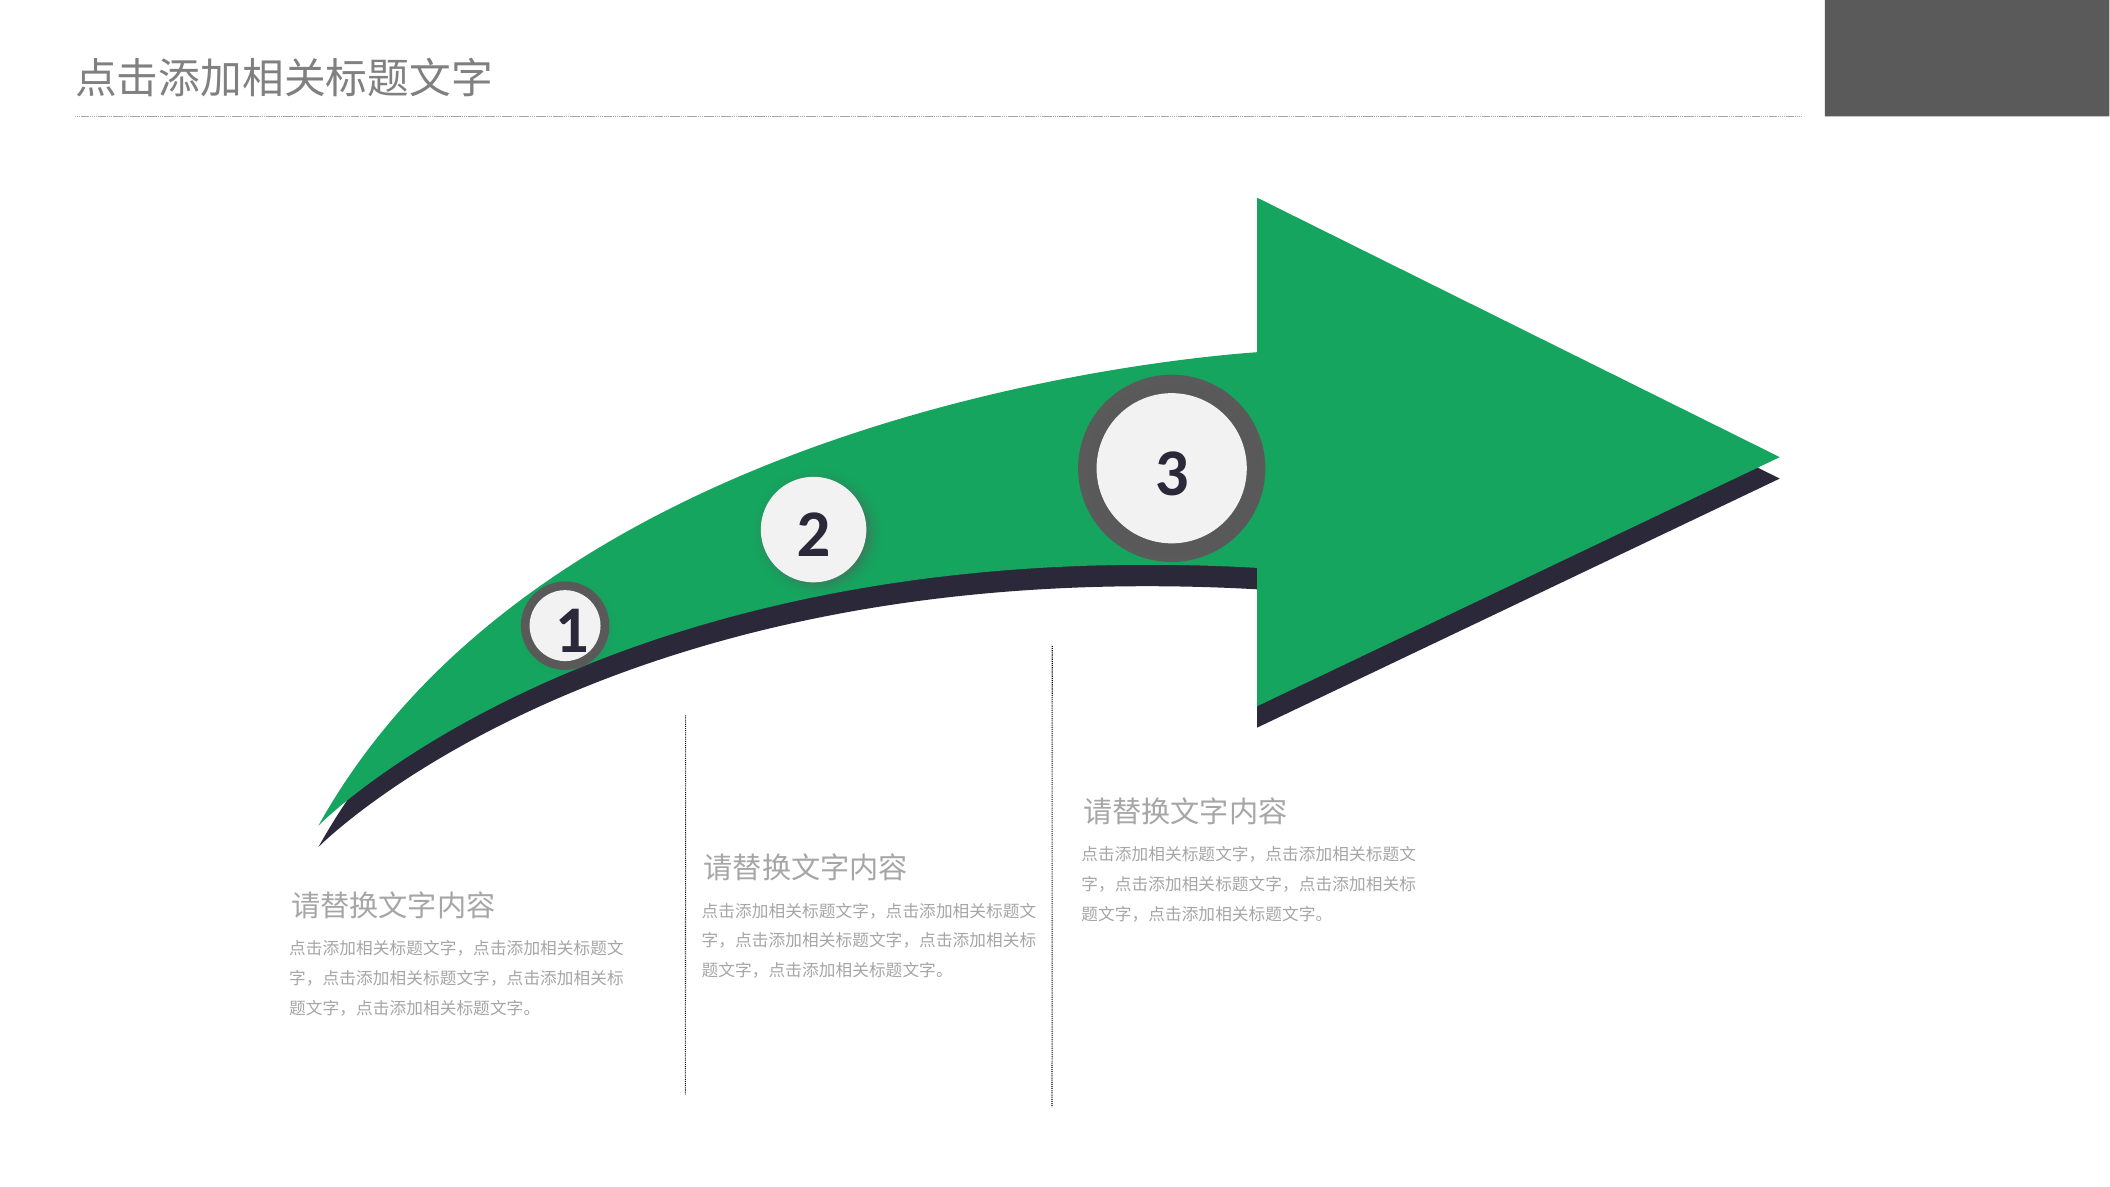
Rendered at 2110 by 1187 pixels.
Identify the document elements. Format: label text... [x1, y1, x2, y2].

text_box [747, 463, 880, 596]
text_box 点击添加相关标题文字 [59, 44, 563, 107]
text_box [318, 197, 1780, 847]
text_box 请替换文字内容 [275, 871, 674, 930]
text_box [1078, 374, 1266, 562]
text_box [520, 581, 610, 670]
text_box 点击添加相关标题文字，点击添加相关标题文字，点击添加相关标题文字，点击添加相关标题文字，点击添加相关标题文字。 [687, 892, 1066, 988]
text_box 点击添加相关标题文字，点击添加相关标题文字，点击添加相关标题文字，点击添加相关标题文字，点击添加相关标题文字。 [275, 930, 653, 1025]
text_box 请替换文字内容 [687, 847, 1067, 892]
text_box 点击添加相关标题文字，点击添加相关标题文字，点击添加相关标题文字，点击添加相关标题文字，点击添加相关标题文字。 [1067, 847, 1446, 932]
